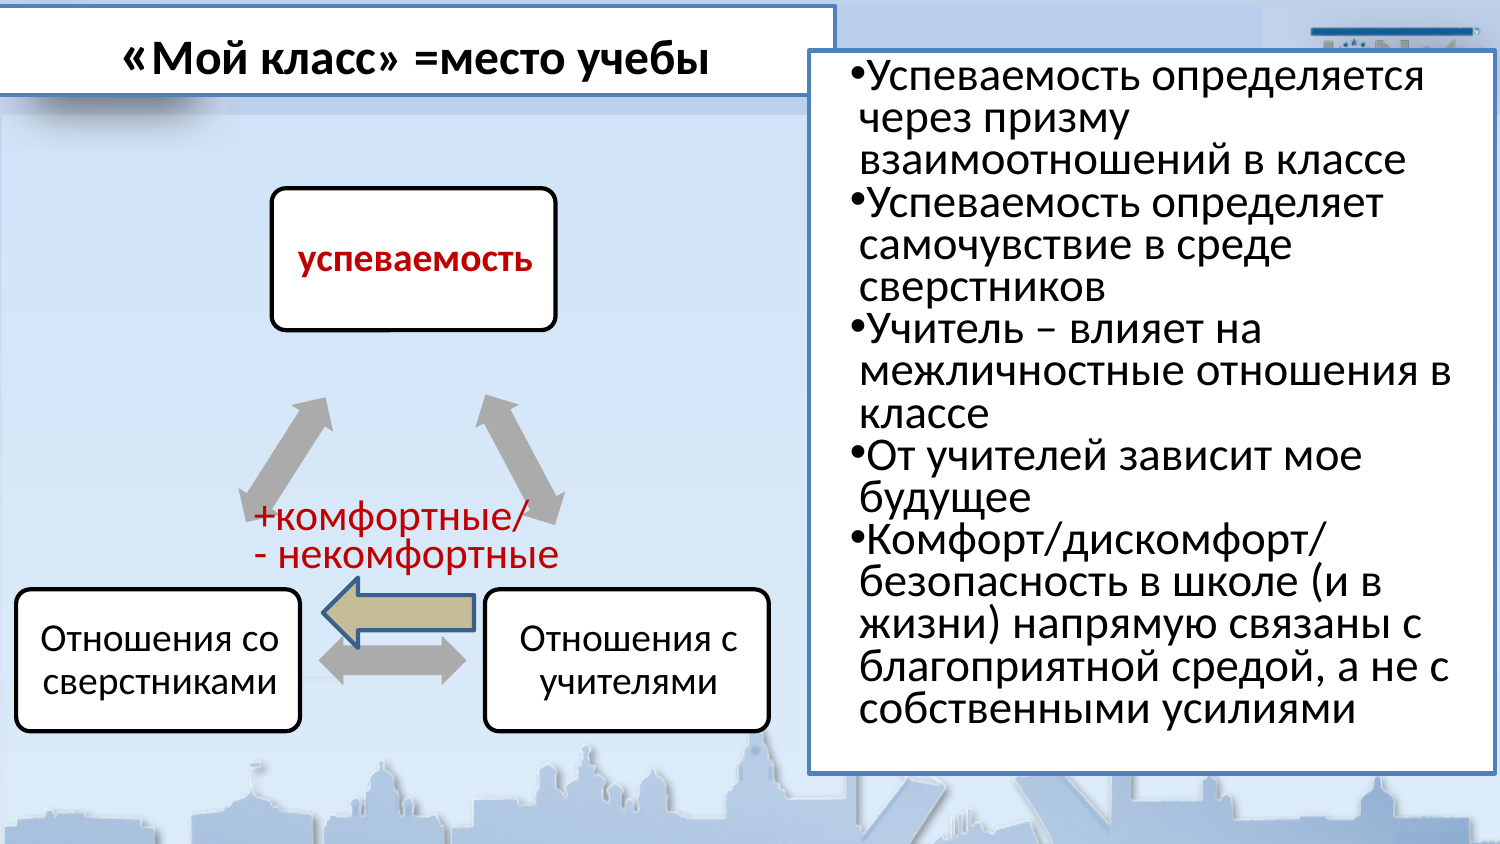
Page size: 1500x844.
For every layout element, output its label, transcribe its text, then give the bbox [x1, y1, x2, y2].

text_box Успеваемость определяется через призму взаимоотношений в классе Успеваемость определяет самочувствие в среде сверстников Учитель – влияет на межличностные отношения в классе От учителей зависит мое будущее Комфорт/дискомфорт/ безопасность в школе (и в жизни) напрямую связаны с благоприятной средой, а не с собственными усилиями [807, 48, 1497, 776]
picture [1305, 25, 1484, 48]
picture [10, 97, 188, 101]
title «Мой класс» =место учебы [0, 4, 837, 97]
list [15, 150, 770, 764]
